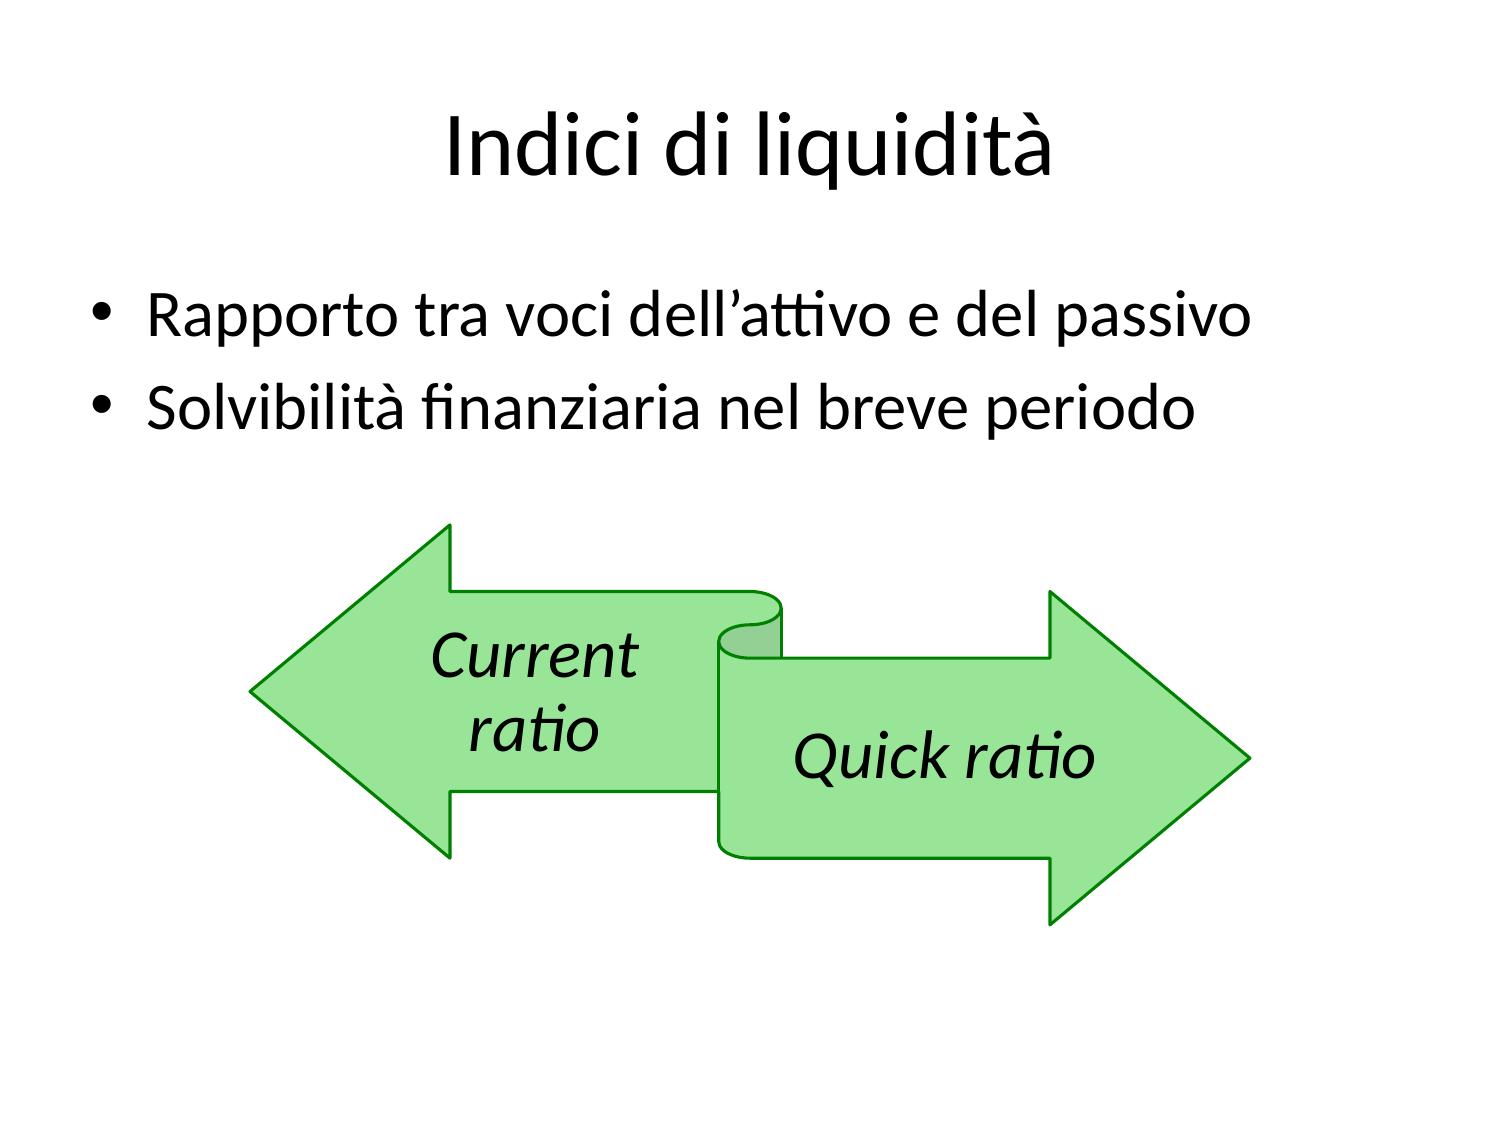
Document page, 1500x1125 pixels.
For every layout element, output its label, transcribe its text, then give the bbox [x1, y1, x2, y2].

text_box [249, 511, 1251, 938]
list Rapporto tra voci dell’attivo e del passivo Solvibilità finanziaria nel breve periodo [75, 262, 1425, 1005]
title Indici di liquidità [75, 45, 1425, 233]
